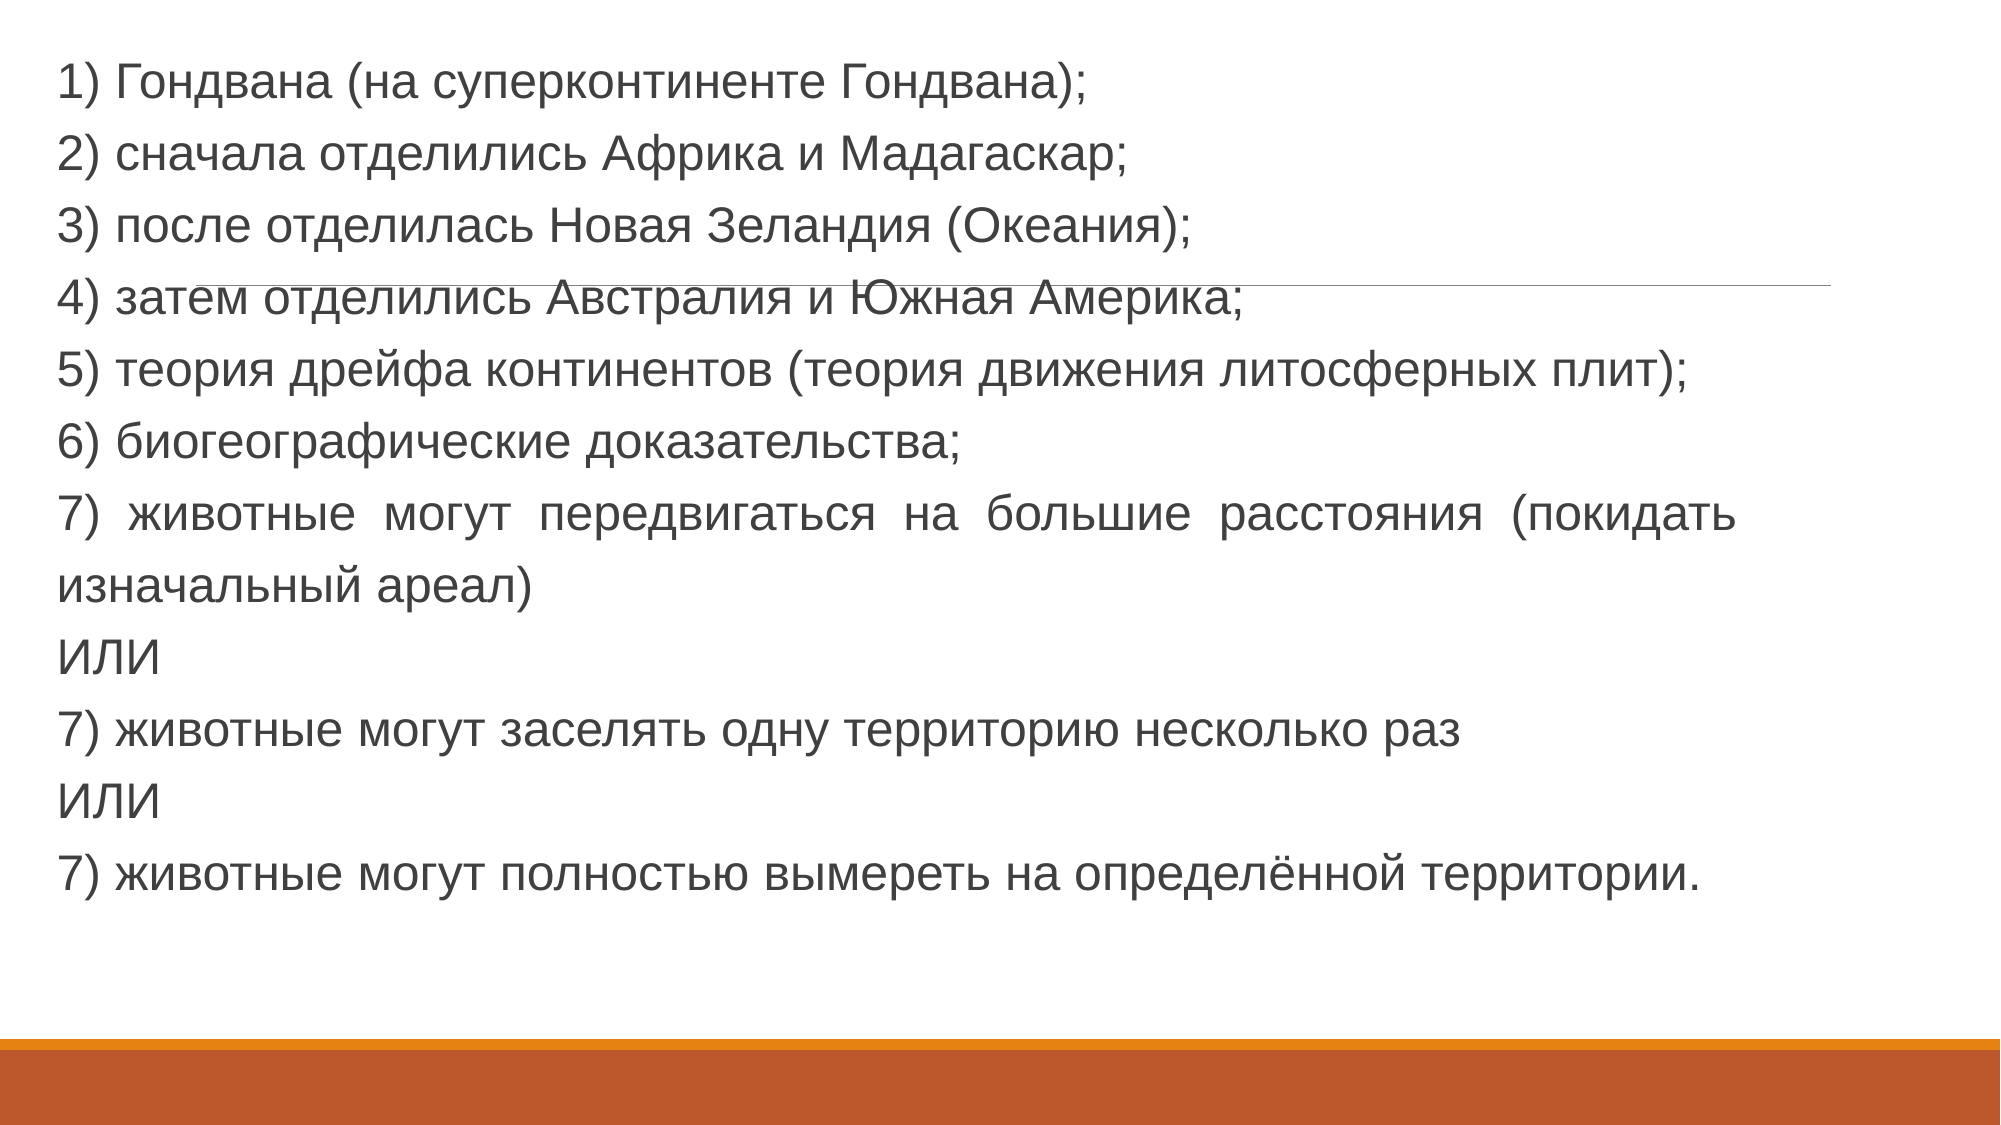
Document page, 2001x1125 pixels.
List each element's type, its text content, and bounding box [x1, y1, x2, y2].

list 1) Гондвана (на суперконтиненте Гондвана); 2) сначала отделились Африка и Мадагаскар; 3) после отделилась Новая Зеландия (Океания); 4) затем отделились Австралия и Южная Америка; 5) теория дрейфа континентов (теория движения литосферных плит); 6) биогеографические доказательства; 7) животные могут передвигаться на большие расстояния (покидать изначальный ареал) ИЛИ 7) животные могут заселять одну территорию несколько раз ИЛИ 7) животные могут полностью вымереть на определённой территории. [41, 29, 1738, 1013]
